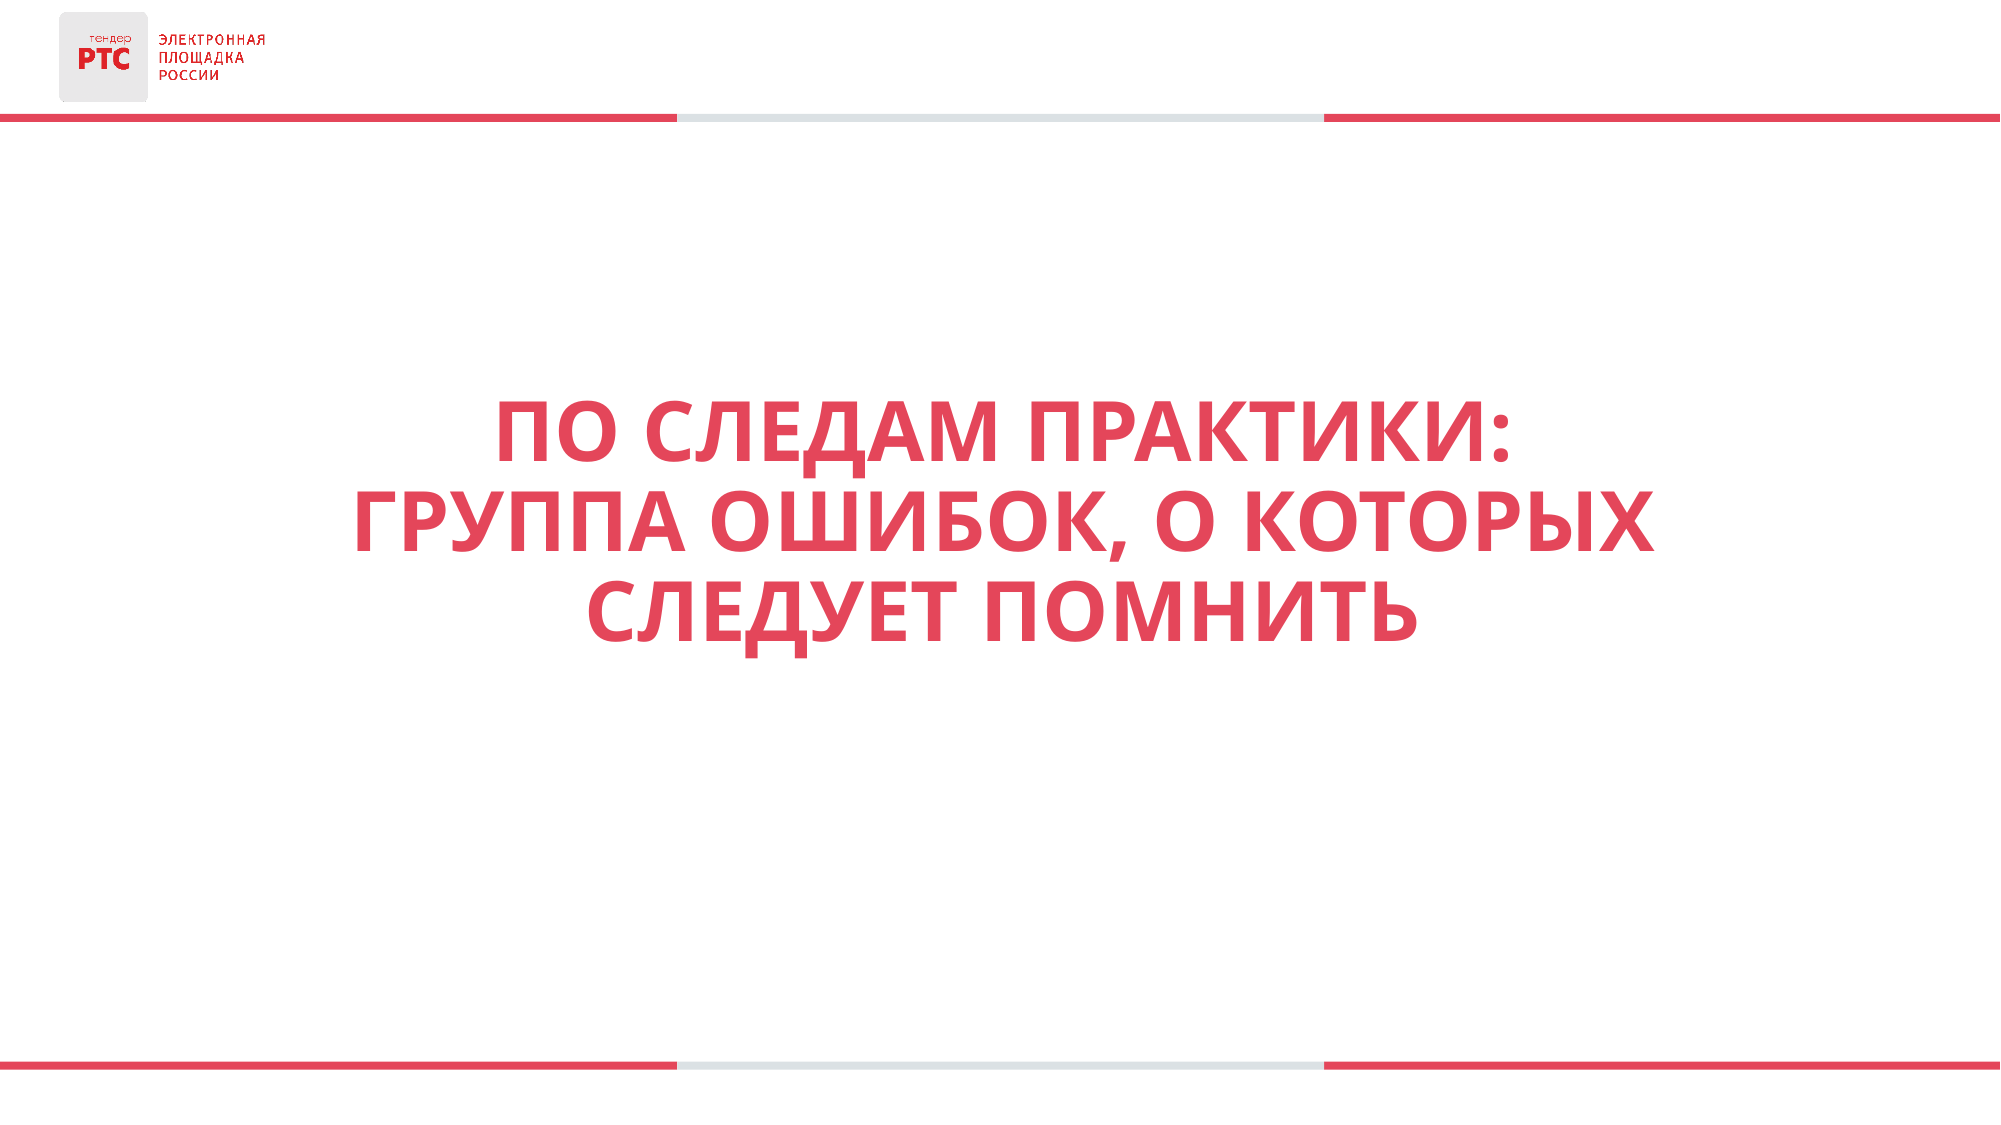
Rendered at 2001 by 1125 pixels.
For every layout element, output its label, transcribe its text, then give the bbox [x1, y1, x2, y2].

picture [59, 12, 265, 102]
text_box [540, 54, 1930, 197]
text_box По следам практики: Группа ошибок, о которых следует помнить [324, 382, 1682, 560]
